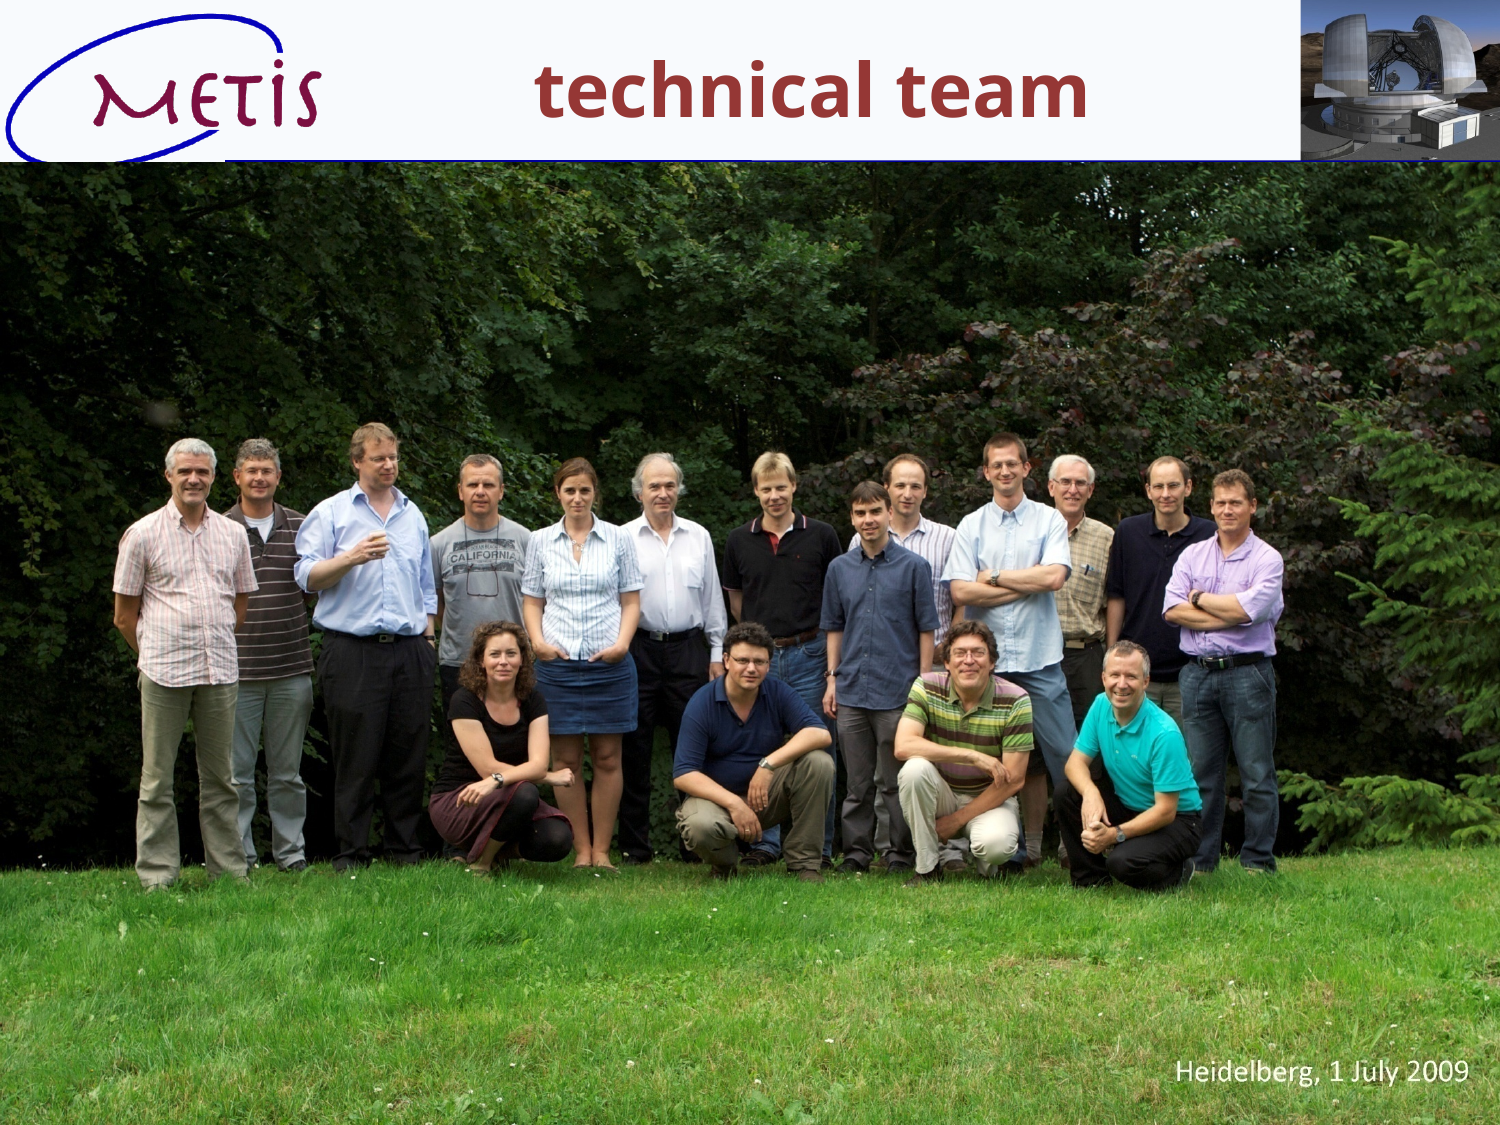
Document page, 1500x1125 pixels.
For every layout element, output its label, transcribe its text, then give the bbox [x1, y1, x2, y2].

picture [0, 0, 1500, 1125]
picture [1300, 0, 1500, 160]
title technical team [341, 12, 1301, 160]
